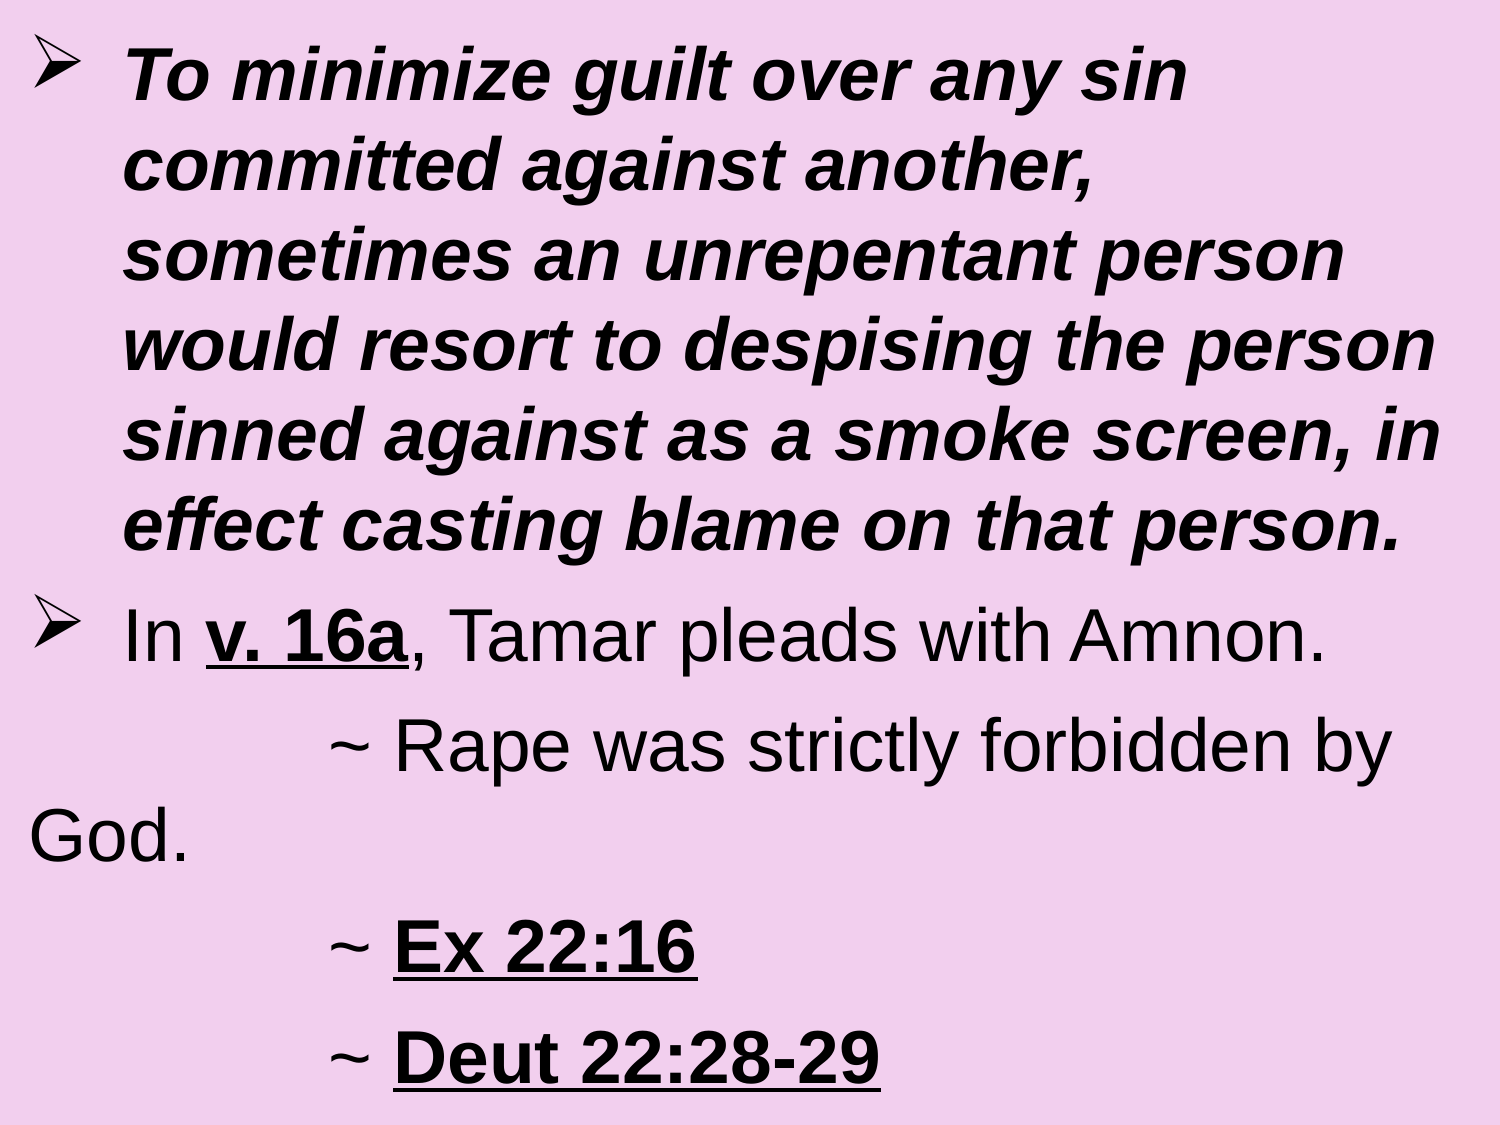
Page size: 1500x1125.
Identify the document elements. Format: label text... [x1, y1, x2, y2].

subtitle To minimize guilt over any sin committed against another, sometimes an unrepentant person would resort to despising the person sinned against as a smoke screen, in effect casting blame on that person. In v. 16a, Tamar pleads with Amnon. ~ Rape was strictly forbidden by God. ~ Ex 22:16 ~ Deut 22:28-29 [13, 17, 1487, 1108]
